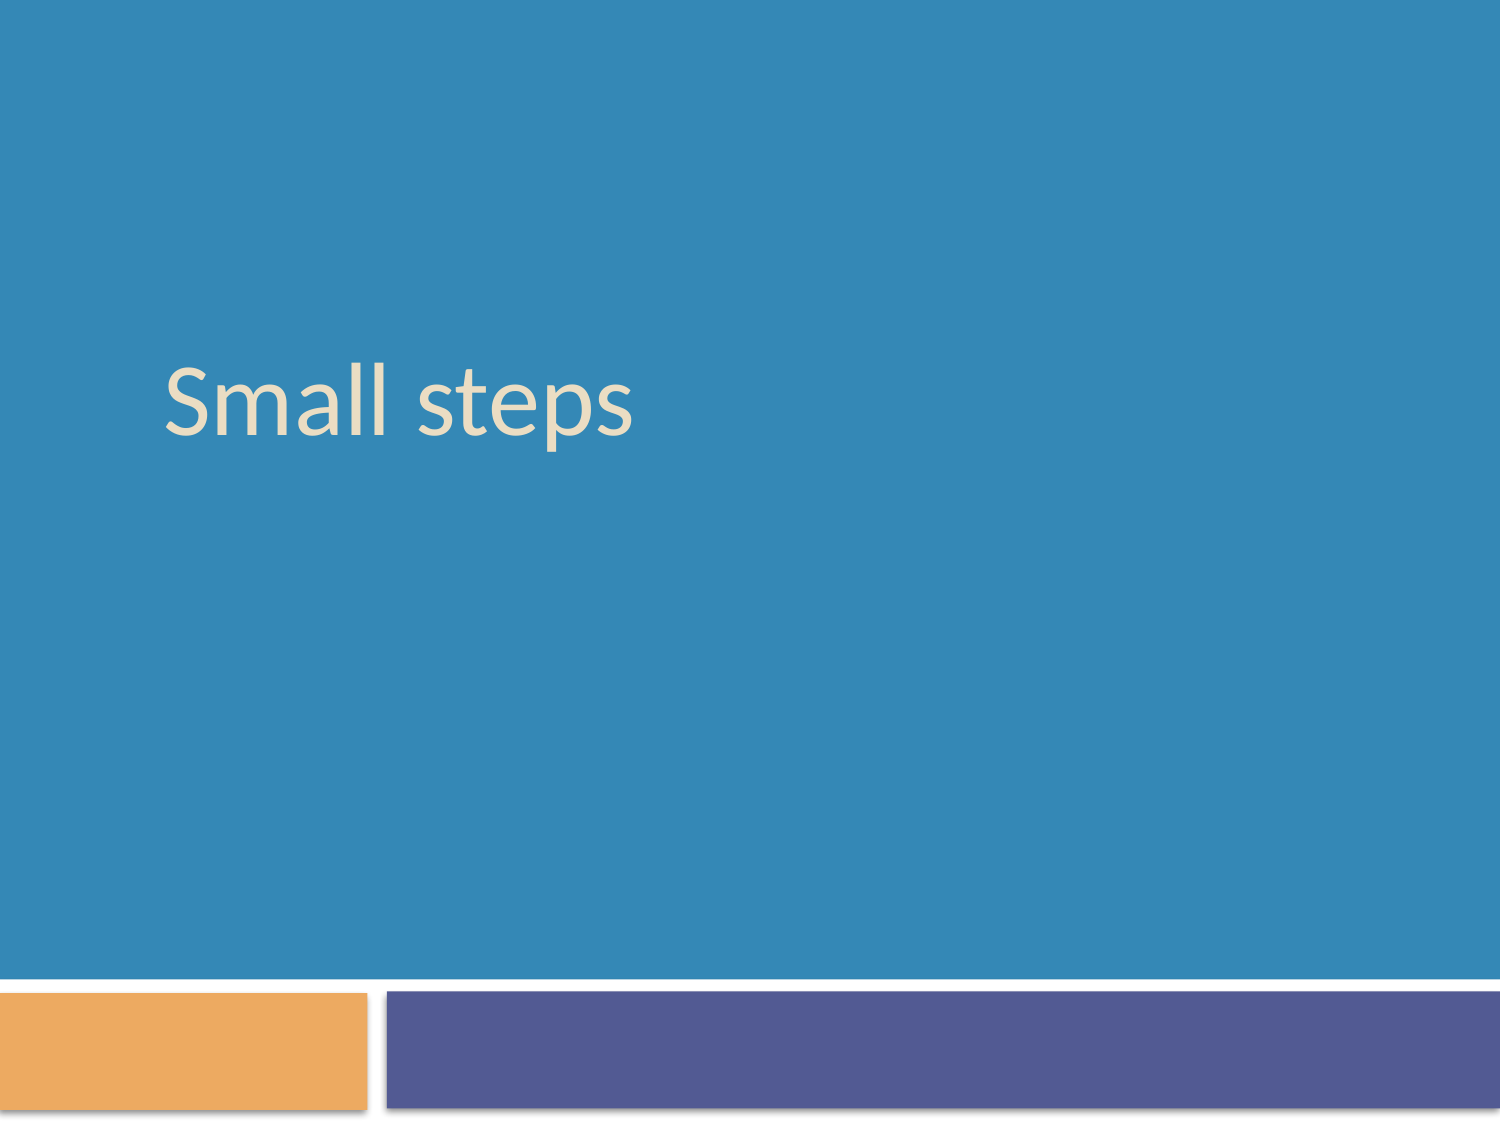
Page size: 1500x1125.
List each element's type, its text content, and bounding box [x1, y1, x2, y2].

title Small steps [148, 243, 1489, 544]
